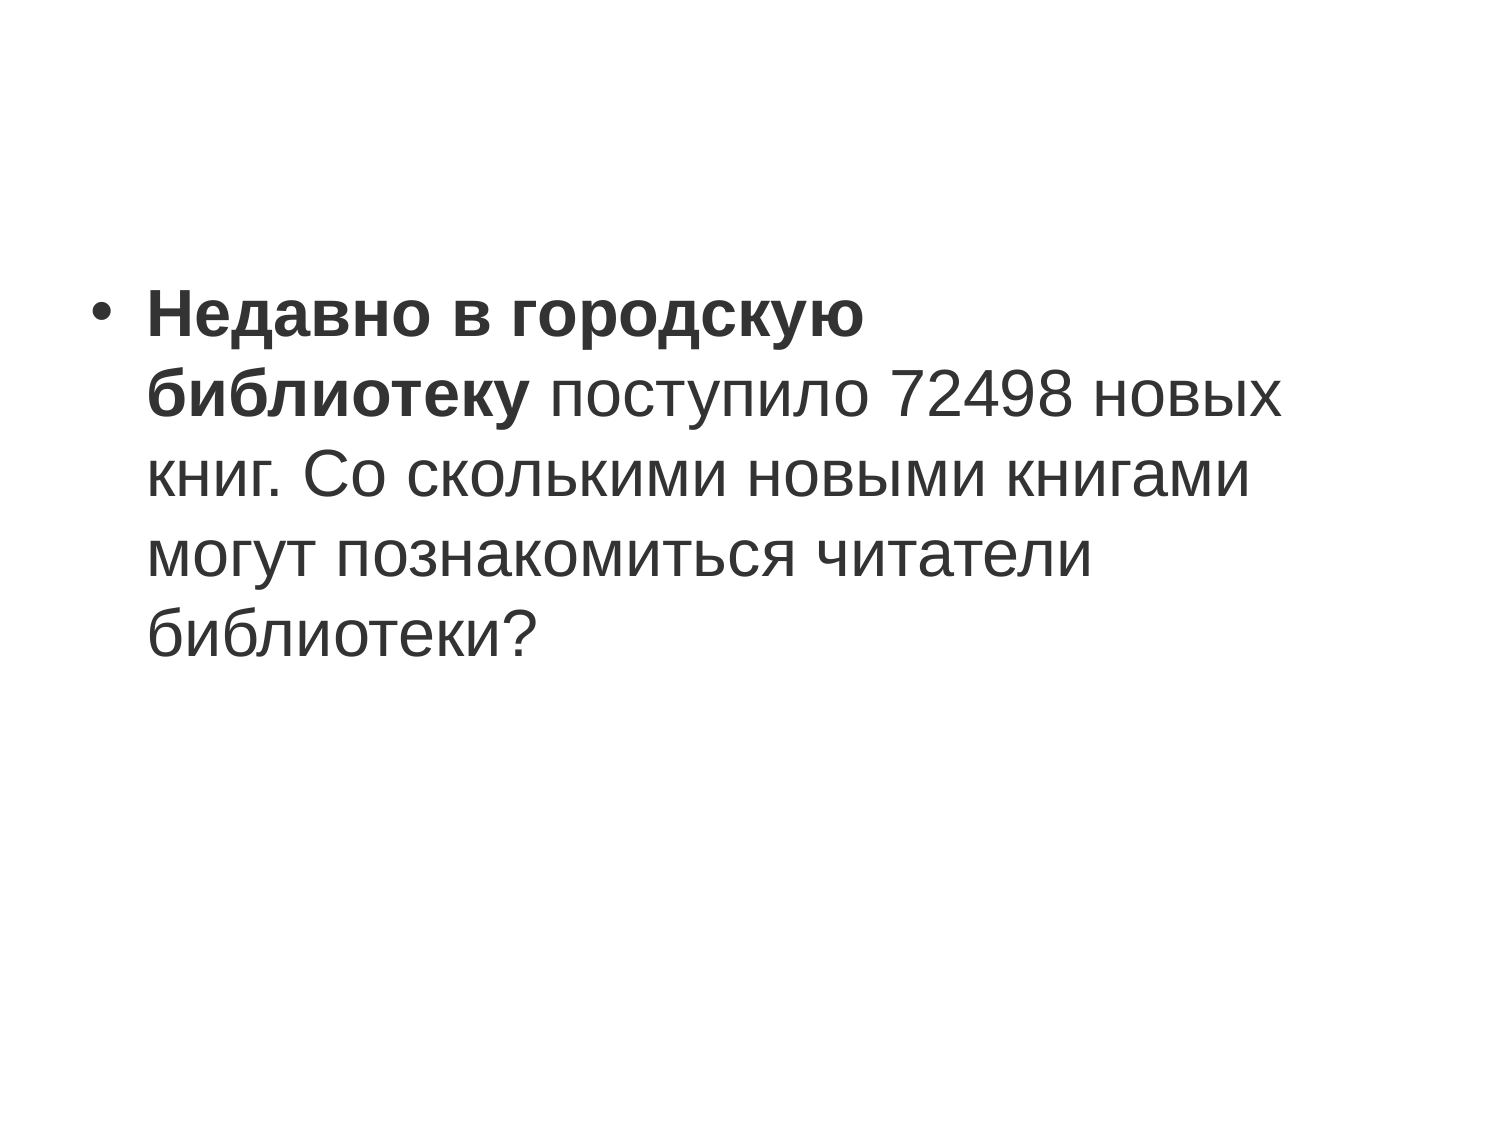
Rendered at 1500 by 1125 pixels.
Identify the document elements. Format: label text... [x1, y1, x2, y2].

list Недавно в городскую библиотеку поступило 72498 новых книг. Со сколькими новыми книгами могут познакомиться читатели библиотеки? [75, 262, 1425, 1005]
